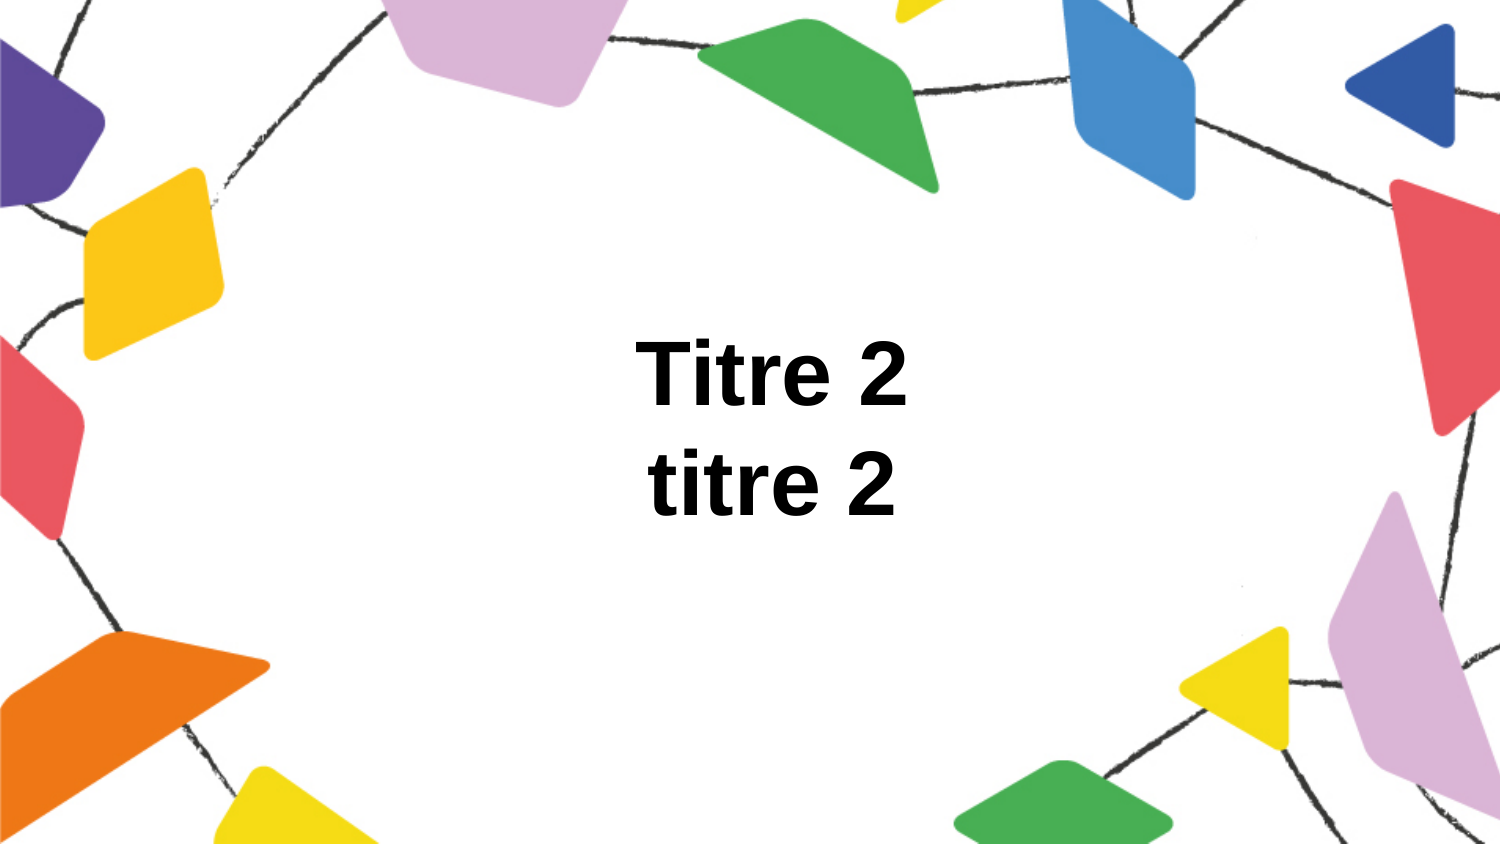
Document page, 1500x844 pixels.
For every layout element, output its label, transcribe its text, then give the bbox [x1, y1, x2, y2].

title Titre 2 titre 2 [231, 298, 1315, 570]
picture [0, 0, 1500, 844]
